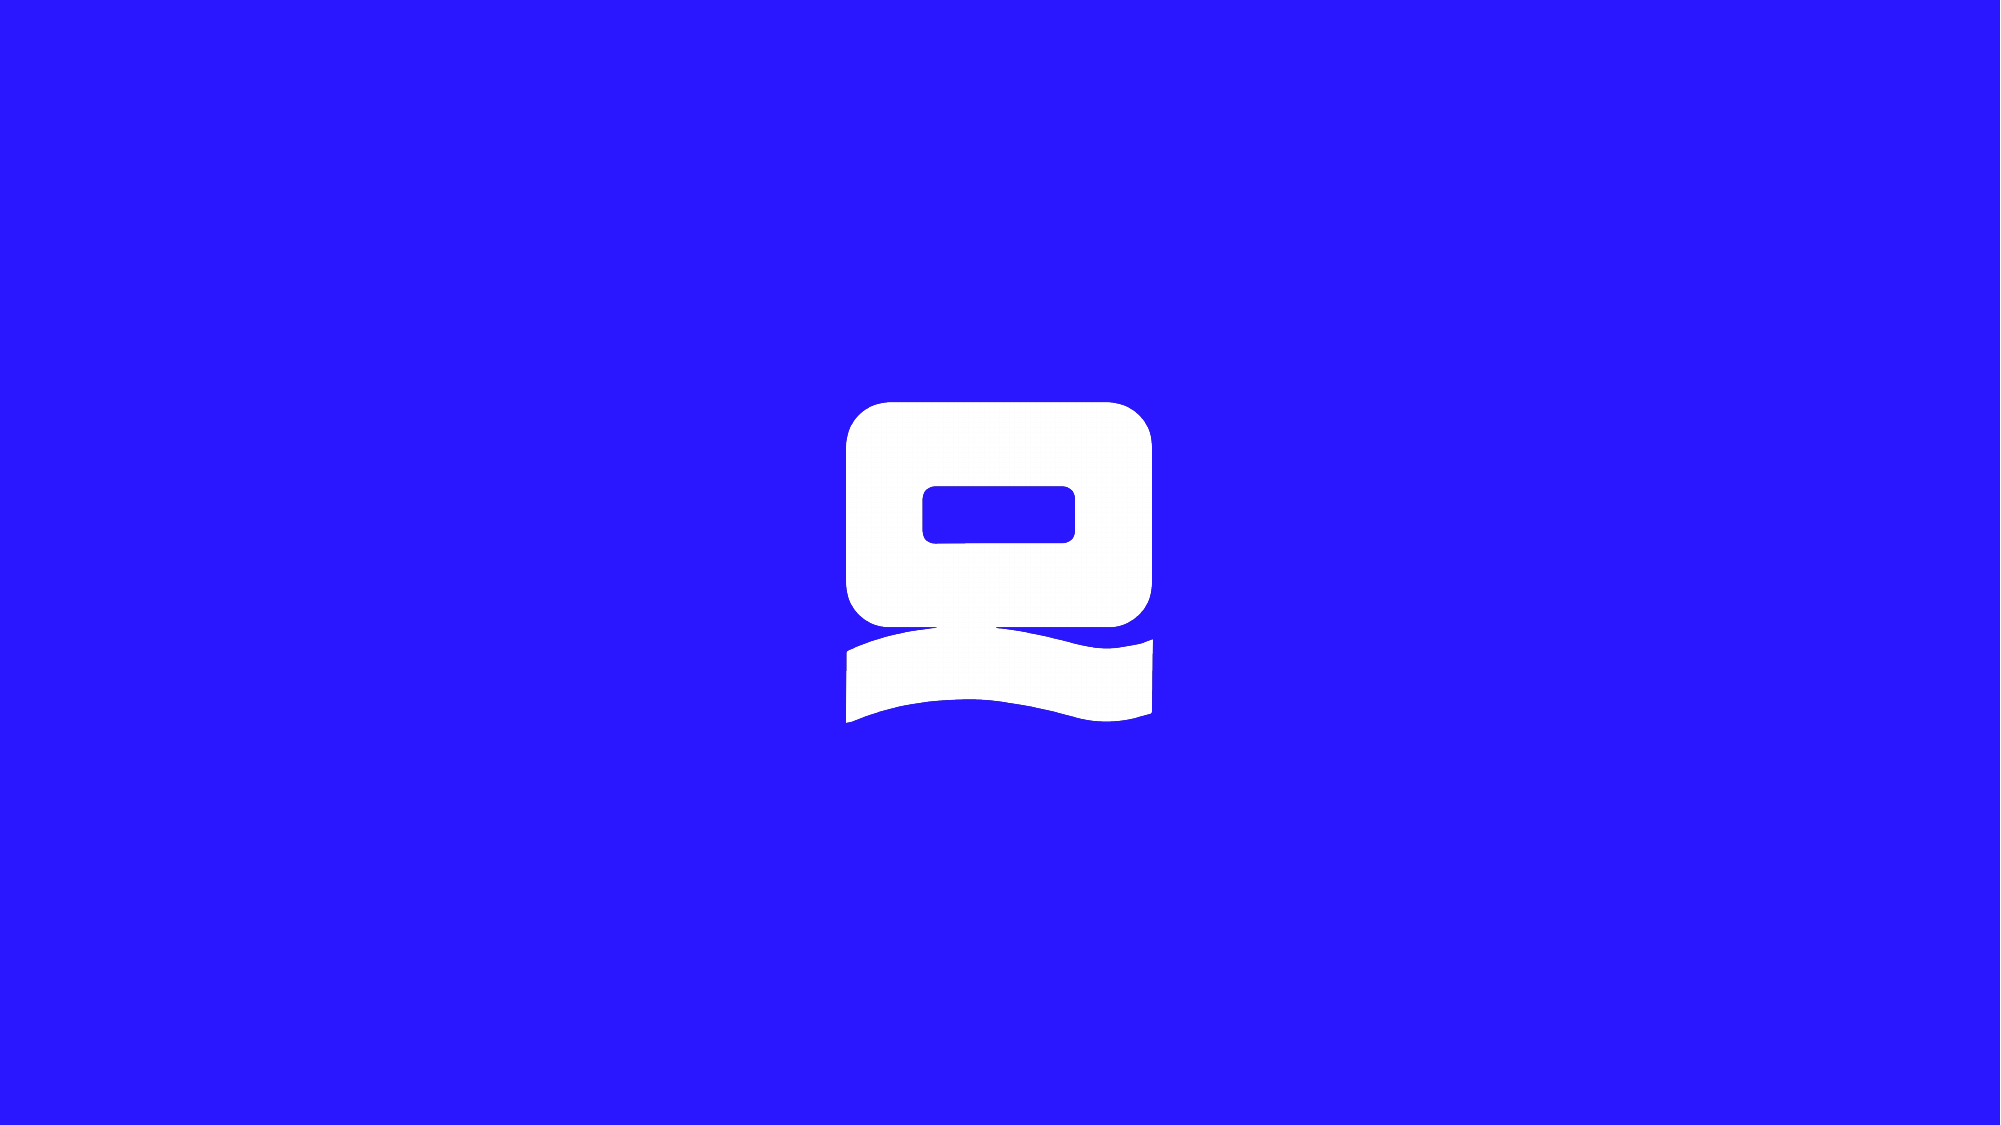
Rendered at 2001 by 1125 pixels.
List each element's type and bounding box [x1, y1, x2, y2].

picture [846, 402, 1153, 723]
